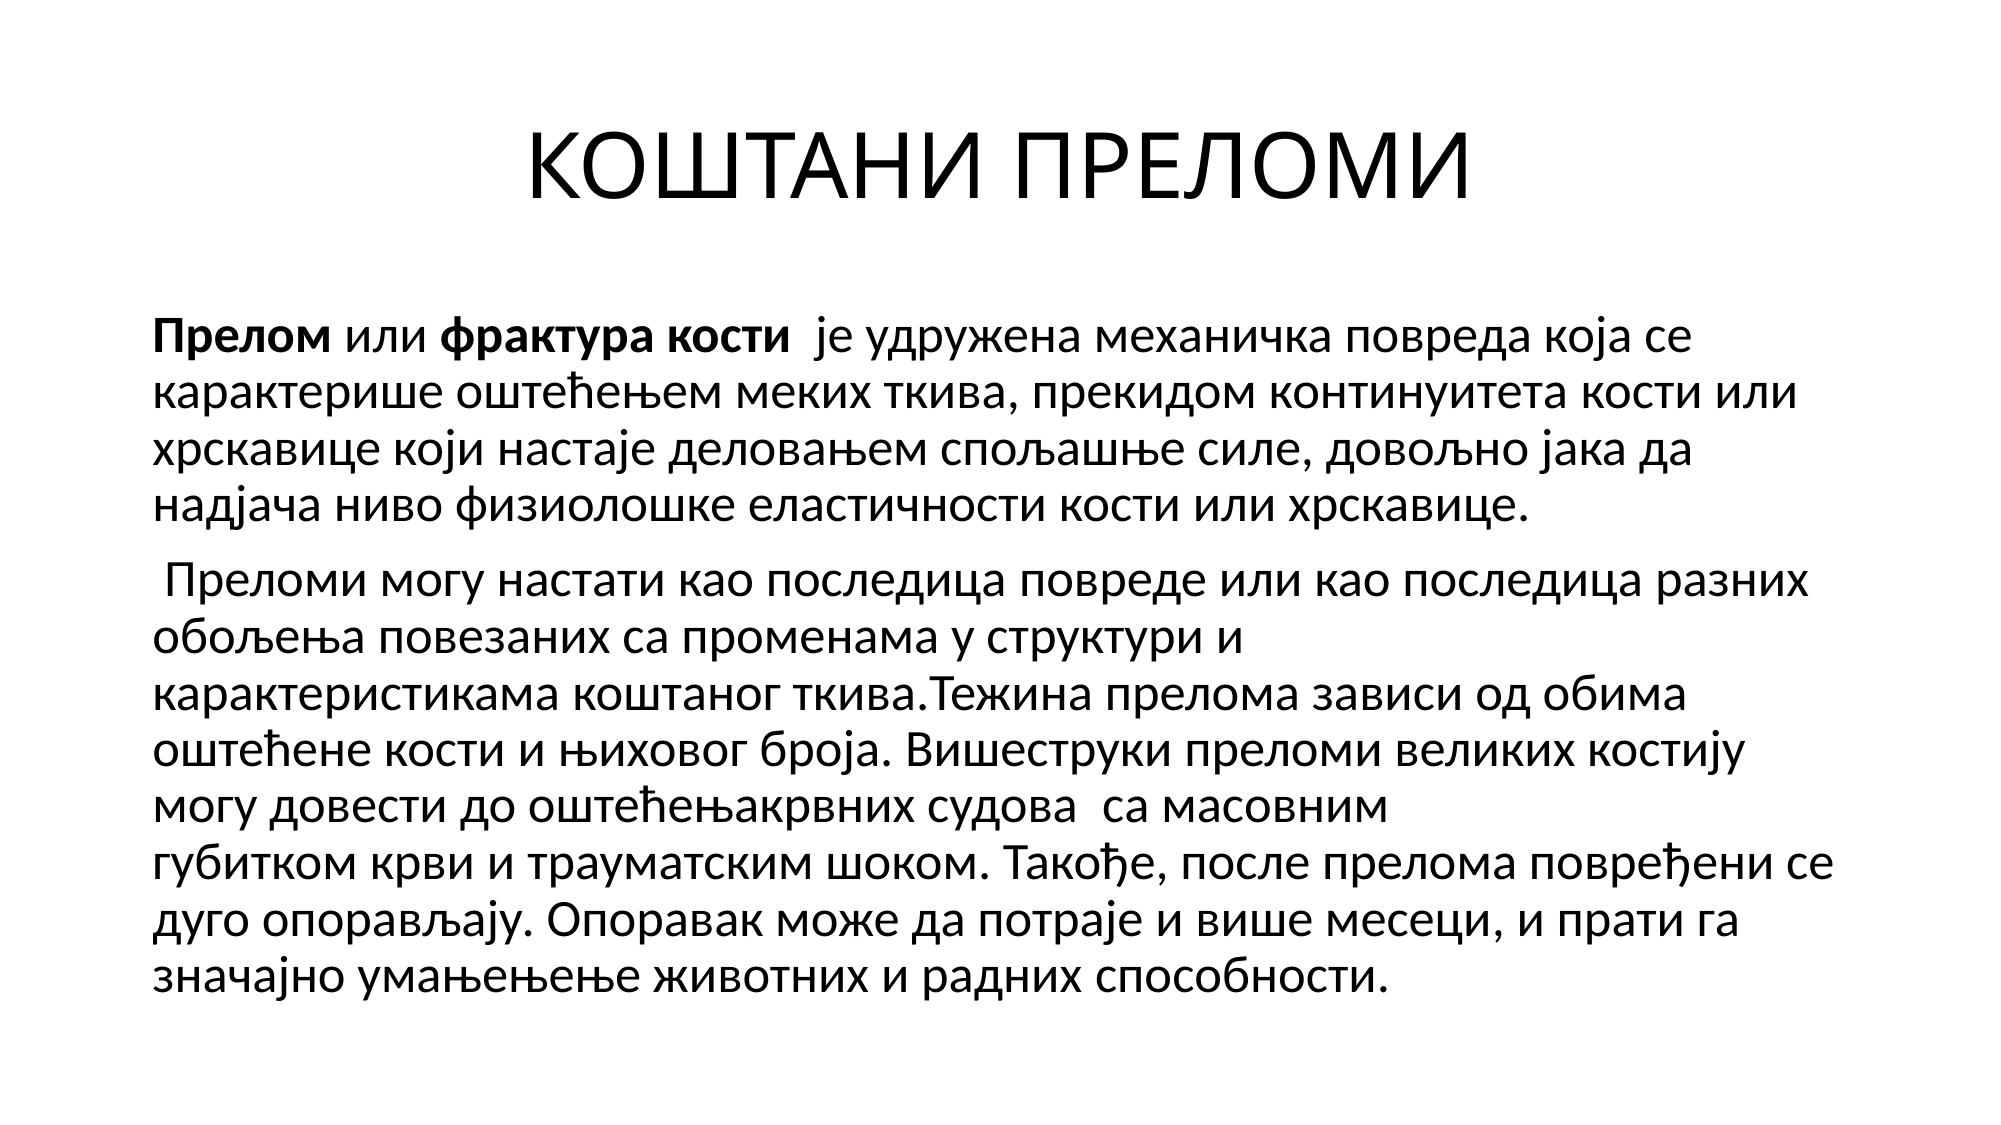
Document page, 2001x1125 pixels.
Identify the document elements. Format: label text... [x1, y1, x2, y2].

list Прелом или фрактура кости је удружена механичка повреда која се карактерише оштећењем меких ткива, прекидом континуитета кости или хрскавице који настаје деловањем спољашње силе, довољно јака да надјача ниво физиолошке еластичности кости или хрскавице. Преломи могу настати као последица повреде или као последица разних обољења повезаних са променама у структури и карактеристикама коштаног ткива.Тежина прелома зависи од обима оштећене кости и њиховог броја. Вишеструки преломи великих костију могу довести до оштећењакрвних судова са масовним губитком крви и трауматским шоком. Такође, после прелома повређени се дуго опорављају. Опоравак може да потраје и више месеци, и прати га значајно умањењење животних и радних способности. [137, 299, 1863, 1014]
title КОШТАНИ ПРЕЛОМИ [137, 59, 1863, 278]
